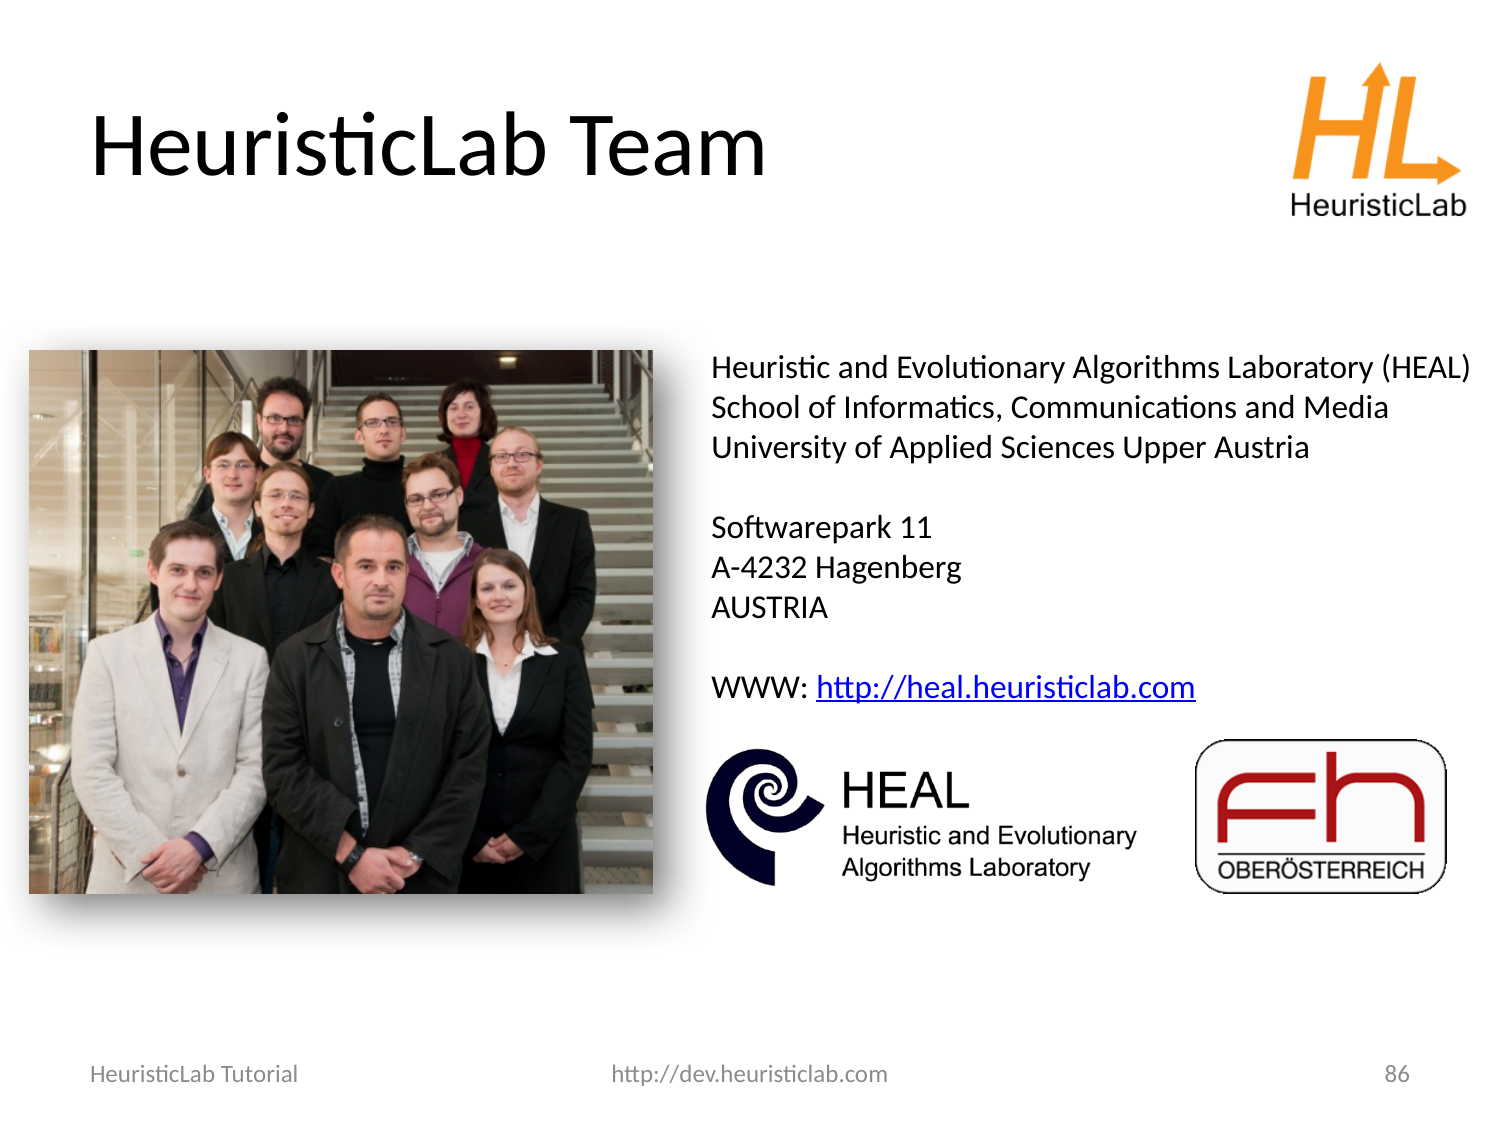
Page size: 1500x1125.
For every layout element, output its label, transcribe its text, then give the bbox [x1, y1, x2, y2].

picture [702, 745, 1141, 889]
footer http://dev.heuristiclab.com [512, 1042, 988, 1103]
title HeuristicLab Team [75, 45, 1282, 233]
picture [1281, 27, 1474, 244]
picture [1194, 739, 1448, 894]
slide_number HeuristicLab Tutorial [75, 1042, 425, 1103]
picture [29, 350, 653, 894]
text_box Heuristic and Evolutionary Algorithms Laboratory (HEAL) School of Informatics, Communications and Media University of Applied Sciences Upper Austria Softwarepark 11 A-4232 Hagenberg AUSTRIA WWW: http://heal.heuristiclab.com [696, 338, 1500, 713]
slide_number 86 [1074, 1042, 1425, 1103]
